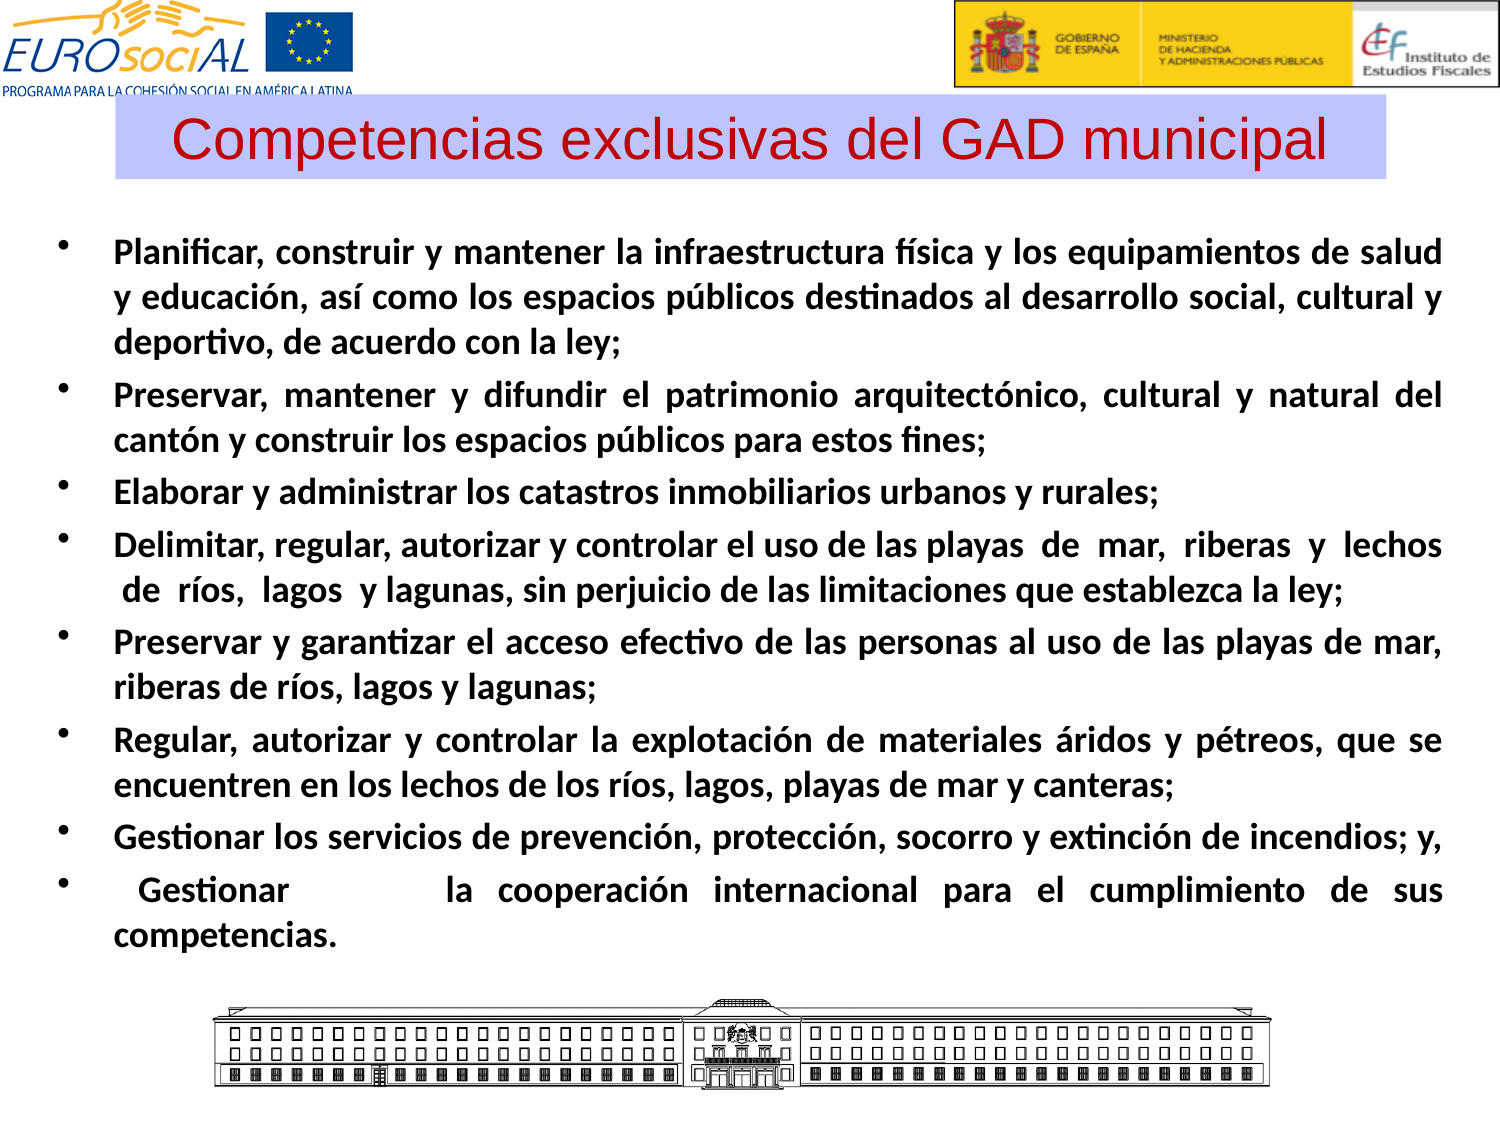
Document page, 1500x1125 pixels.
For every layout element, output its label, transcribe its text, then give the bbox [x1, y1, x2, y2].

picture [212, 999, 1272, 1090]
picture [0, 0, 354, 97]
picture [954, 0, 1500, 89]
list Planificar, construir y mantener la infraestructura física y los equipamientos de salud y educación, así como los espacios públicos destinados al desarrollo social, cultural y deportivo, de acuerdo con la ley; Preservar, mantener y difundir el patrimonio arquitectónico, cultural y natural del cantón y construir los espacios públicos para estos fines; Elaborar y administrar los catastros inmobiliarios urbanos y rurales; Delimitar, regular, autorizar y controlar el uso de las playas de mar, riberas y lechos de ríos, lagos y lagunas, sin perjuicio de las limitaciones que establezca la ley; Preservar y garantizar el acceso efectivo de las personas al uso de las playas de mar, riberas de ríos, lagos y lagunas; Regular, autorizar y controlar la explotación de materiales áridos y pétreos, que se encuentren en los lechos de los ríos, lagos, playas de mar y canteras; Gestionar los servicios de prevención, protección, socorro y extinción de incendios; y, Gestionar la cooperación internacional para el cumplimiento de sus competencias. [42, 219, 1460, 833]
text_box Competencias exclusivas del GAD municipal [115, 94, 1387, 180]
